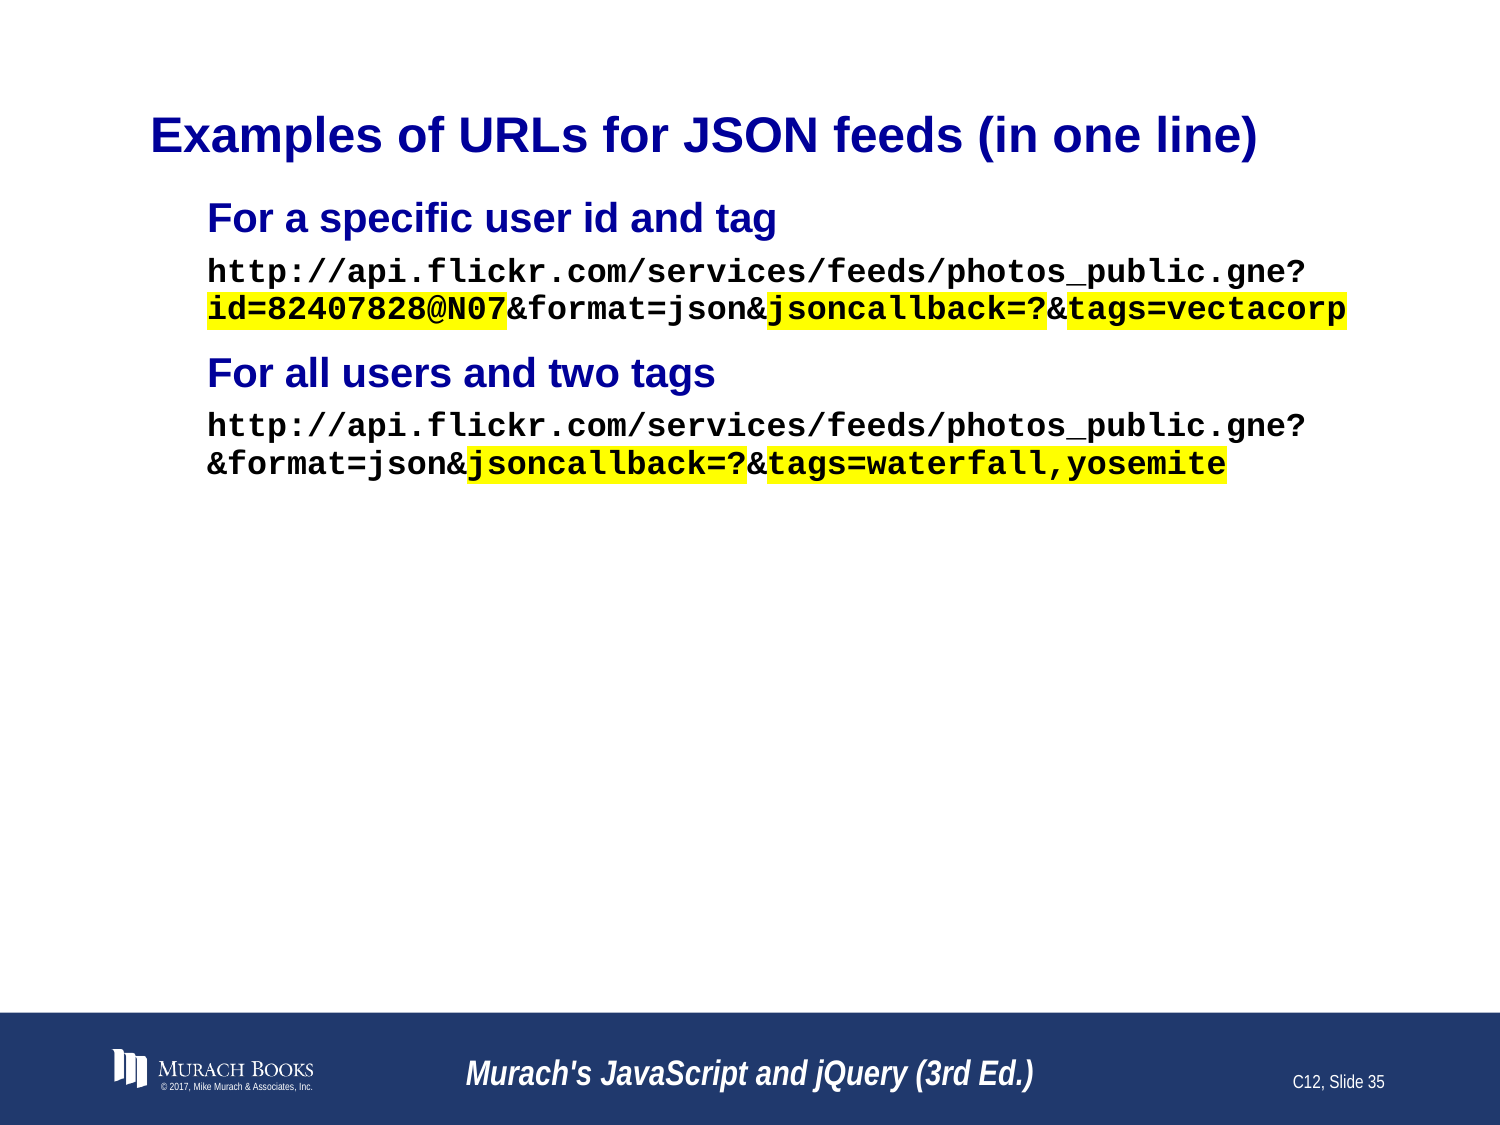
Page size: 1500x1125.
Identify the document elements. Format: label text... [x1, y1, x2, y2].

footer © 2017, Mike Murach & Associates, Inc. [12, 1025, 463, 1100]
title Examples of URLs for JSON feeds (in one line) [150, 102, 1350, 164]
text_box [149, 174, 1350, 485]
slide_number C12, Slide 35 [1087, 1025, 1400, 1100]
slide_number Murach's JavaScript and jQuery (3rd Ed.) [463, 1025, 1050, 1100]
